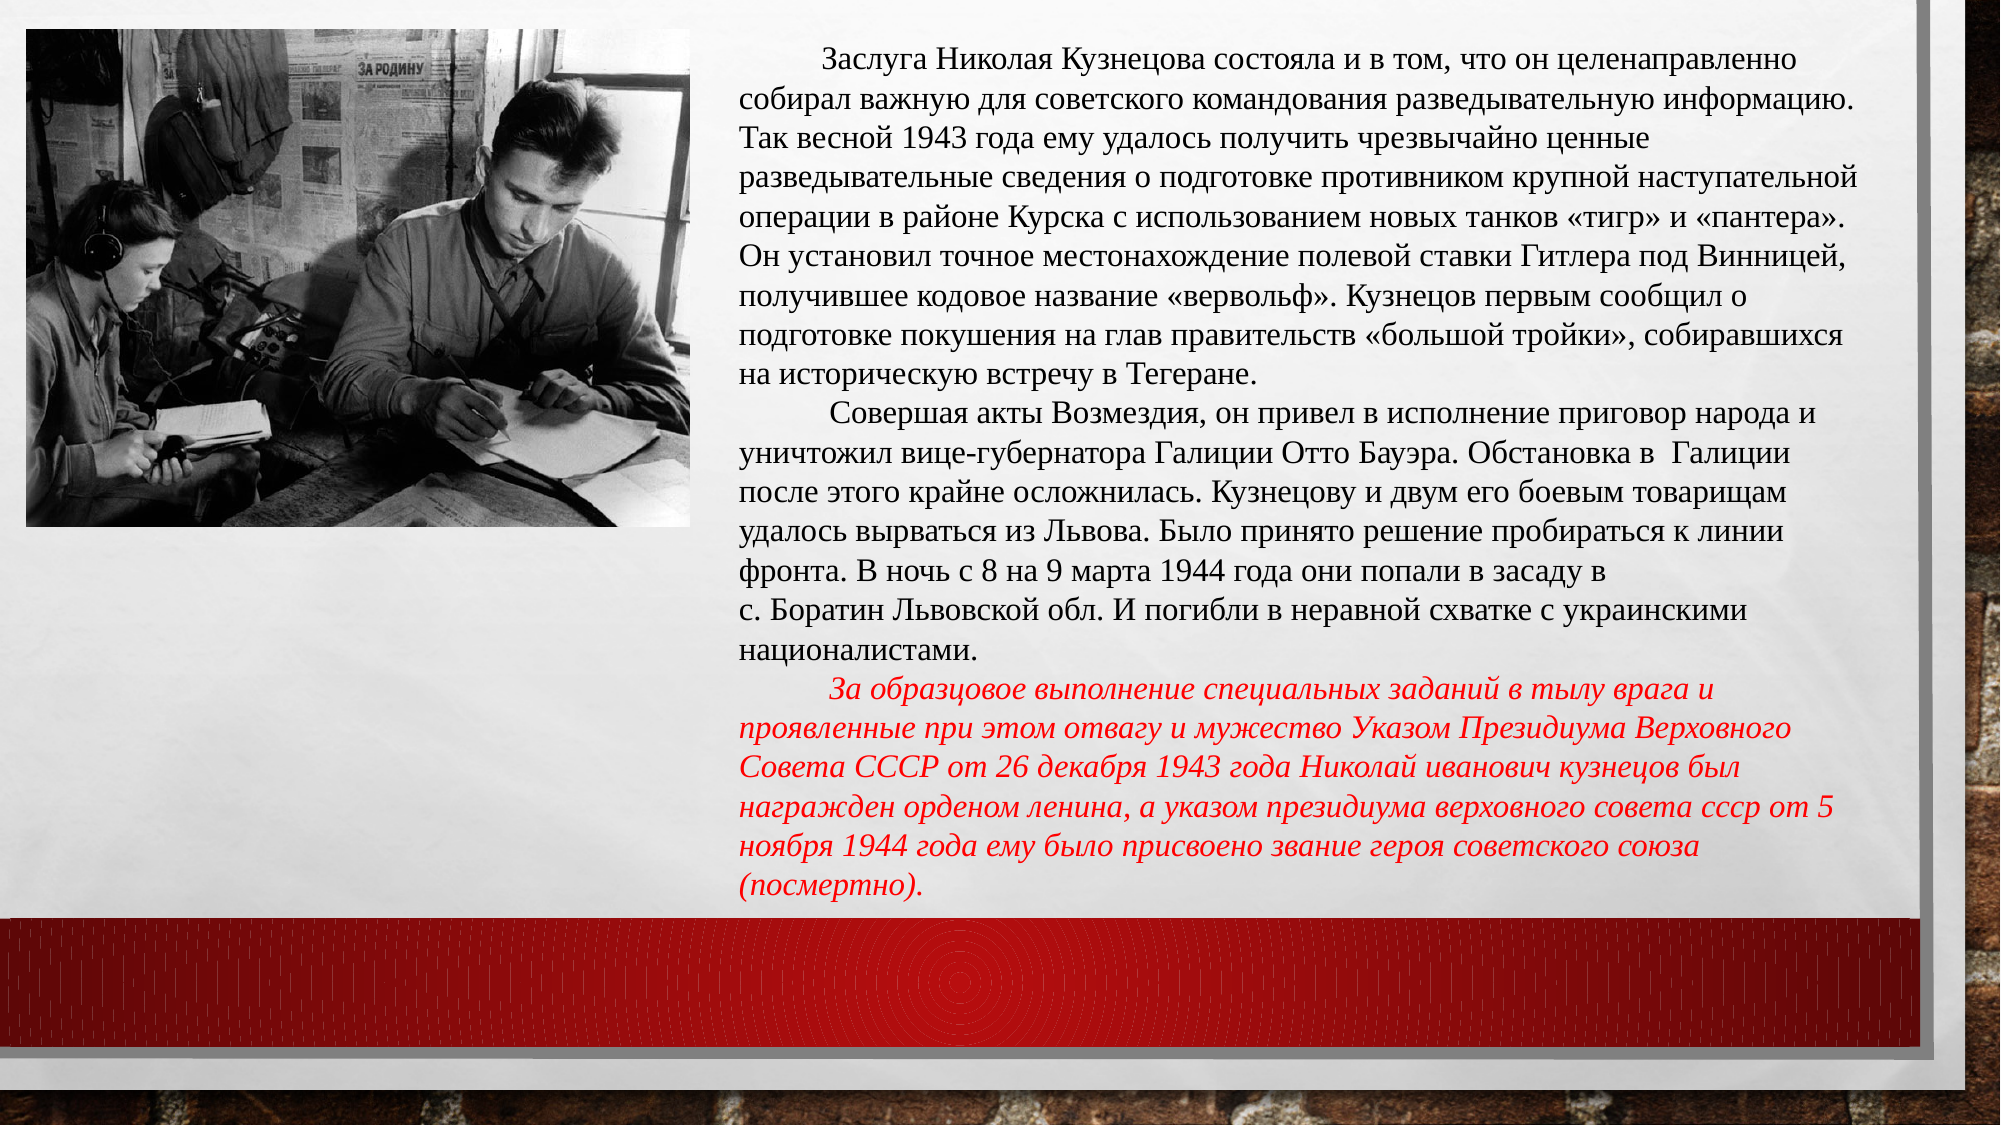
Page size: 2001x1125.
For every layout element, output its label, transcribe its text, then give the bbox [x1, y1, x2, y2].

picture [0, 0, 2000, 1125]
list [26, 29, 690, 527]
list Заслуга Николая Кузнецова состояла и в том, что он целенаправленно собирал важную для советского командования разведывательную информацию. Так весной 1943 года ему удалось получить чрезвычайно ценные разведывательные сведения о подготовке противником крупной наступательной операции в районе Курска с использованием новых танков «тигр» и «пантера». Он установил точное местонахождение полевой ставки Гитлера под Винницей, получившее кодовое название «вервольф». Кузнецов первым сообщил о подготовке покушения на глав правительств «большой тройки», собиравшихся на историческую встречу в Тегеране. Совершая акты Возмездия, он привел в исполнение приговор народа и уничтожил вице-губернатора Галиции Отто Бауэра. Обстановка в Галиции после этого крайне осложнилась. Кузнецову и двум его боевым товарищам удалось вырваться из Львова. Было принято решение пробираться к линии фронта. В ночь с 8 на 9 марта 1944 года они попали в засаду в с. Боратин Львовской обл. И погибли в неравной схватке с украинскими националистами. За образцовое выполнение специальных заданий в тылу врага и проявленные при этом отвагу и мужество Указом Президиума Верховного Совета СССР от 26 декабря 1943 года Николай иванович кузнецов был награжден орденом ленина, а указом президиума верховного совета ссср от 5 ноября 1944 года ему было присвоено звание героя советского союза (посмертно). [723, 29, 1877, 917]
